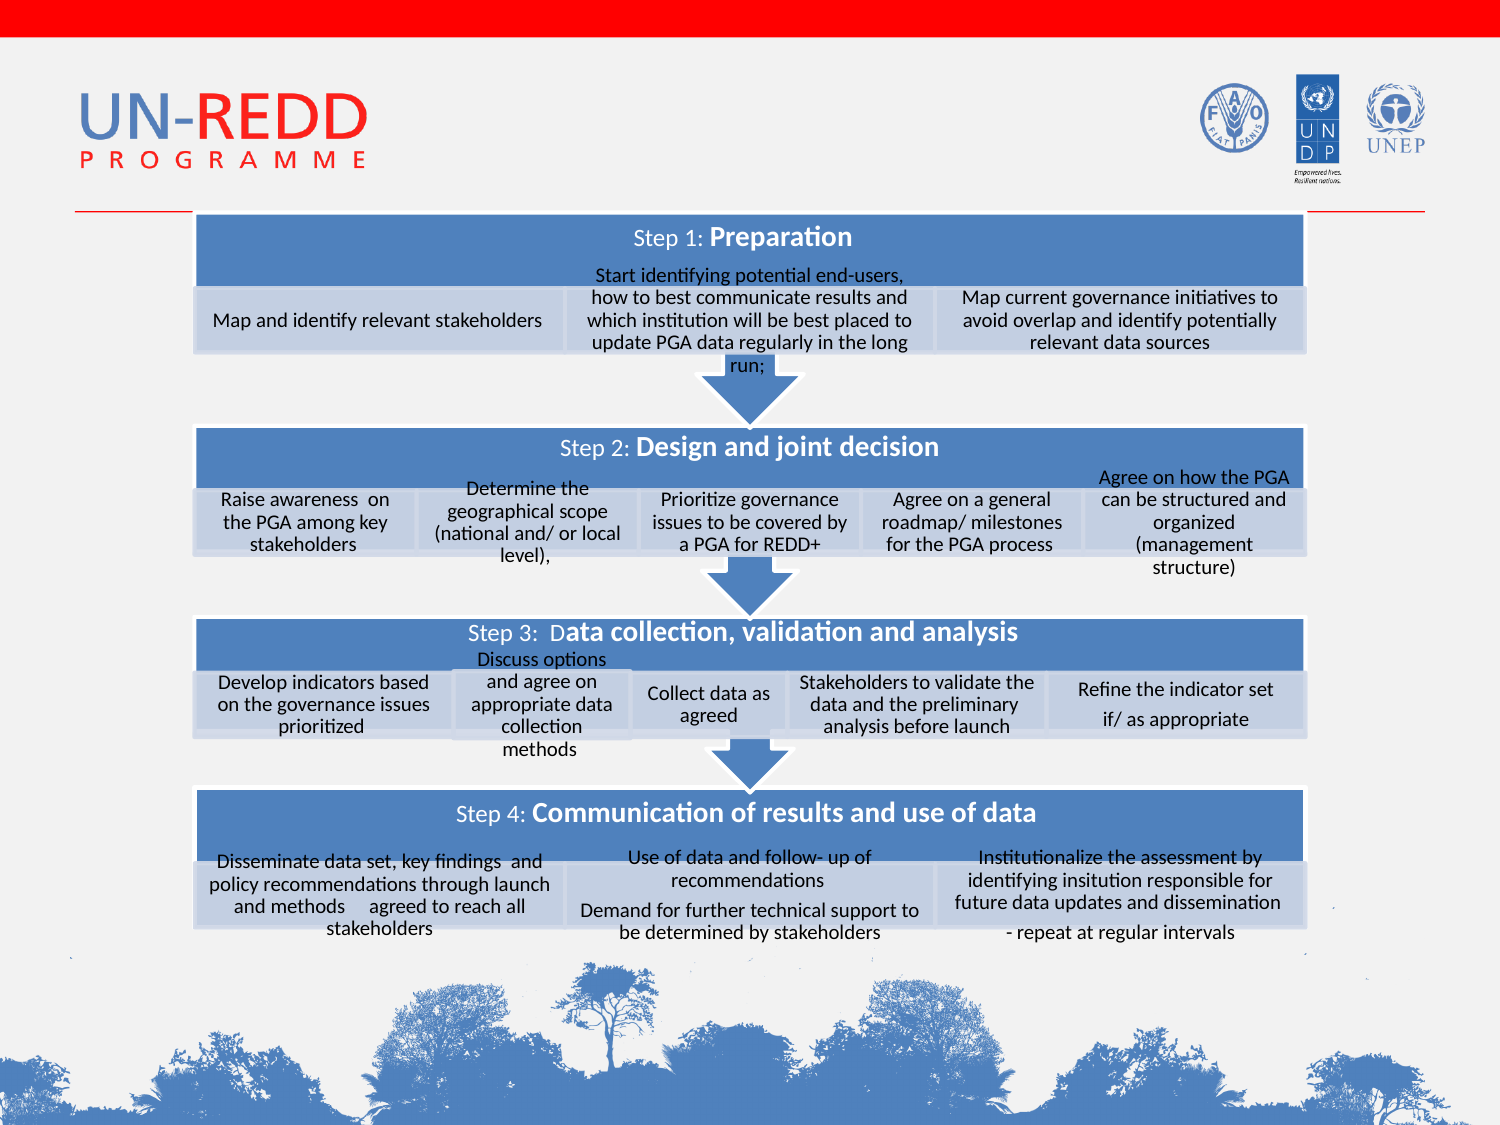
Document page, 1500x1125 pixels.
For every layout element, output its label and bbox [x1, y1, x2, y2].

text_box [194, 744, 1306, 793]
text_box [934, 287, 1306, 353]
text_box [630, 672, 786, 738]
picture [75, 83, 381, 174]
text_box [787, 672, 1045, 738]
text_box [194, 287, 563, 353]
text_box [1082, 490, 1306, 555]
text_box [187, 212, 1306, 429]
picture [0, 821, 1500, 1125]
text_box [194, 563, 1306, 620]
picture [1200, 74, 1425, 193]
text_box [194, 435, 1306, 489]
text_box [638, 490, 858, 555]
text_box [416, 490, 636, 555]
picture [648, 930, 653, 938]
picture [736, 930, 741, 938]
picture [847, 930, 852, 938]
picture [1128, 930, 1133, 938]
text_box [194, 672, 450, 738]
text_box [860, 490, 1080, 555]
text_box [453, 671, 631, 739]
text_box [935, 863, 1306, 928]
text_box [194, 490, 414, 555]
text_box [1046, 672, 1306, 738]
text_box [194, 801, 1306, 862]
text_box [194, 628, 1306, 672]
text_box [194, 863, 562, 928]
picture [831, 930, 836, 938]
text_box [564, 863, 933, 928]
text_box [564, 287, 933, 353]
